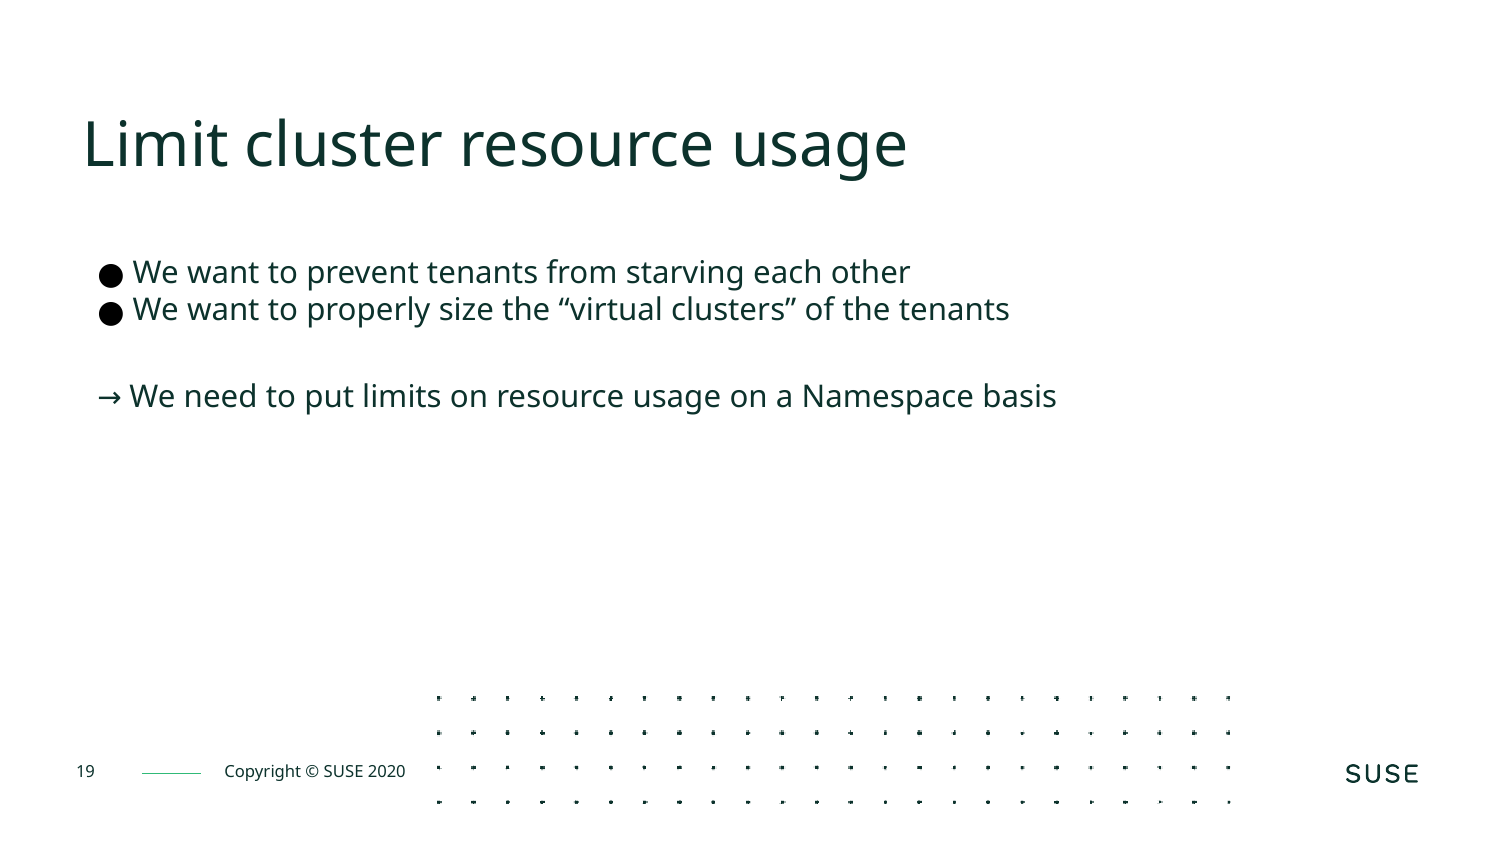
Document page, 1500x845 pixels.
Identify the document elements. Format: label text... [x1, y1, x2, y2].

text_box Limit cluster resource usage [82, 103, 1453, 260]
text_box We want to prevent tenants from starving each other We want to properly size the “virtual clusters” of the tenants → We need to put limits on resource usage on a Namespace basis [82, 244, 1299, 695]
picture [437, 696, 1255, 815]
picture [1346, 764, 1418, 783]
